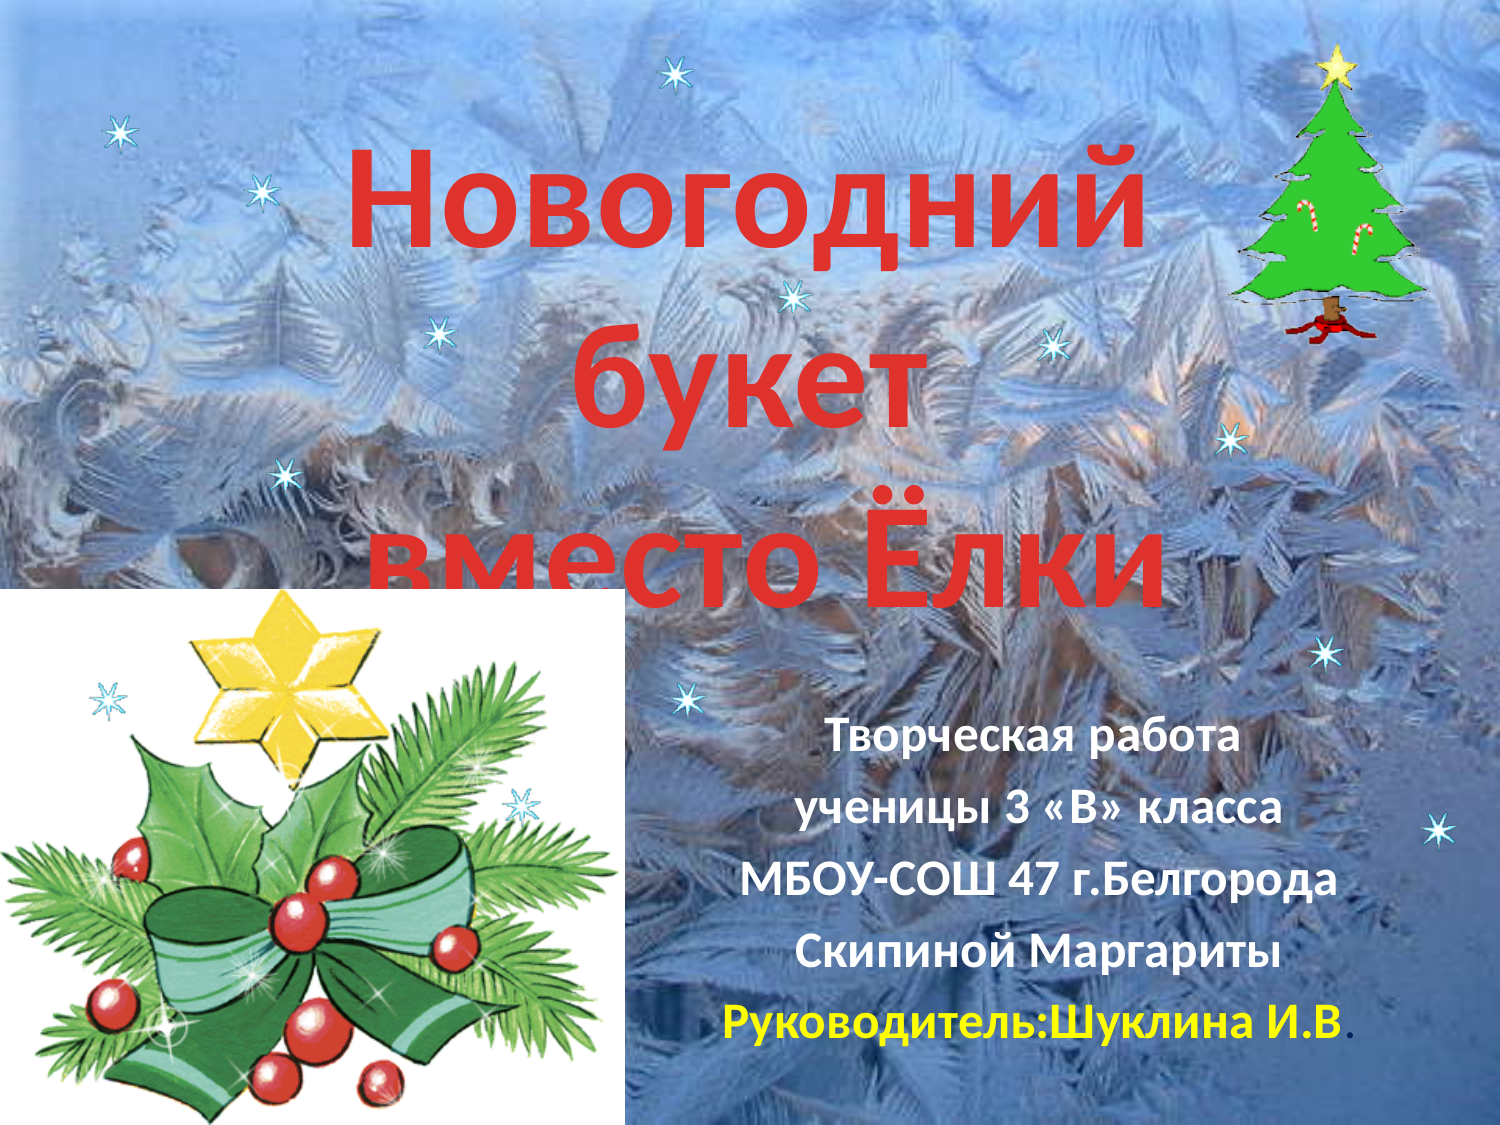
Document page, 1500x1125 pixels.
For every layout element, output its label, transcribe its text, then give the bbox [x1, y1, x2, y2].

subtitle Творческая работа ученицы 3 «В» класса МБОУ-СОШ 47 г.Белгорода Скипиной Маргариты Руководитель:Шуклина И.В. [629, 692, 1459, 1059]
text_box Новогодний букет вместо Ёлки [277, 89, 1221, 645]
picture [0, 0, 1500, 1125]
